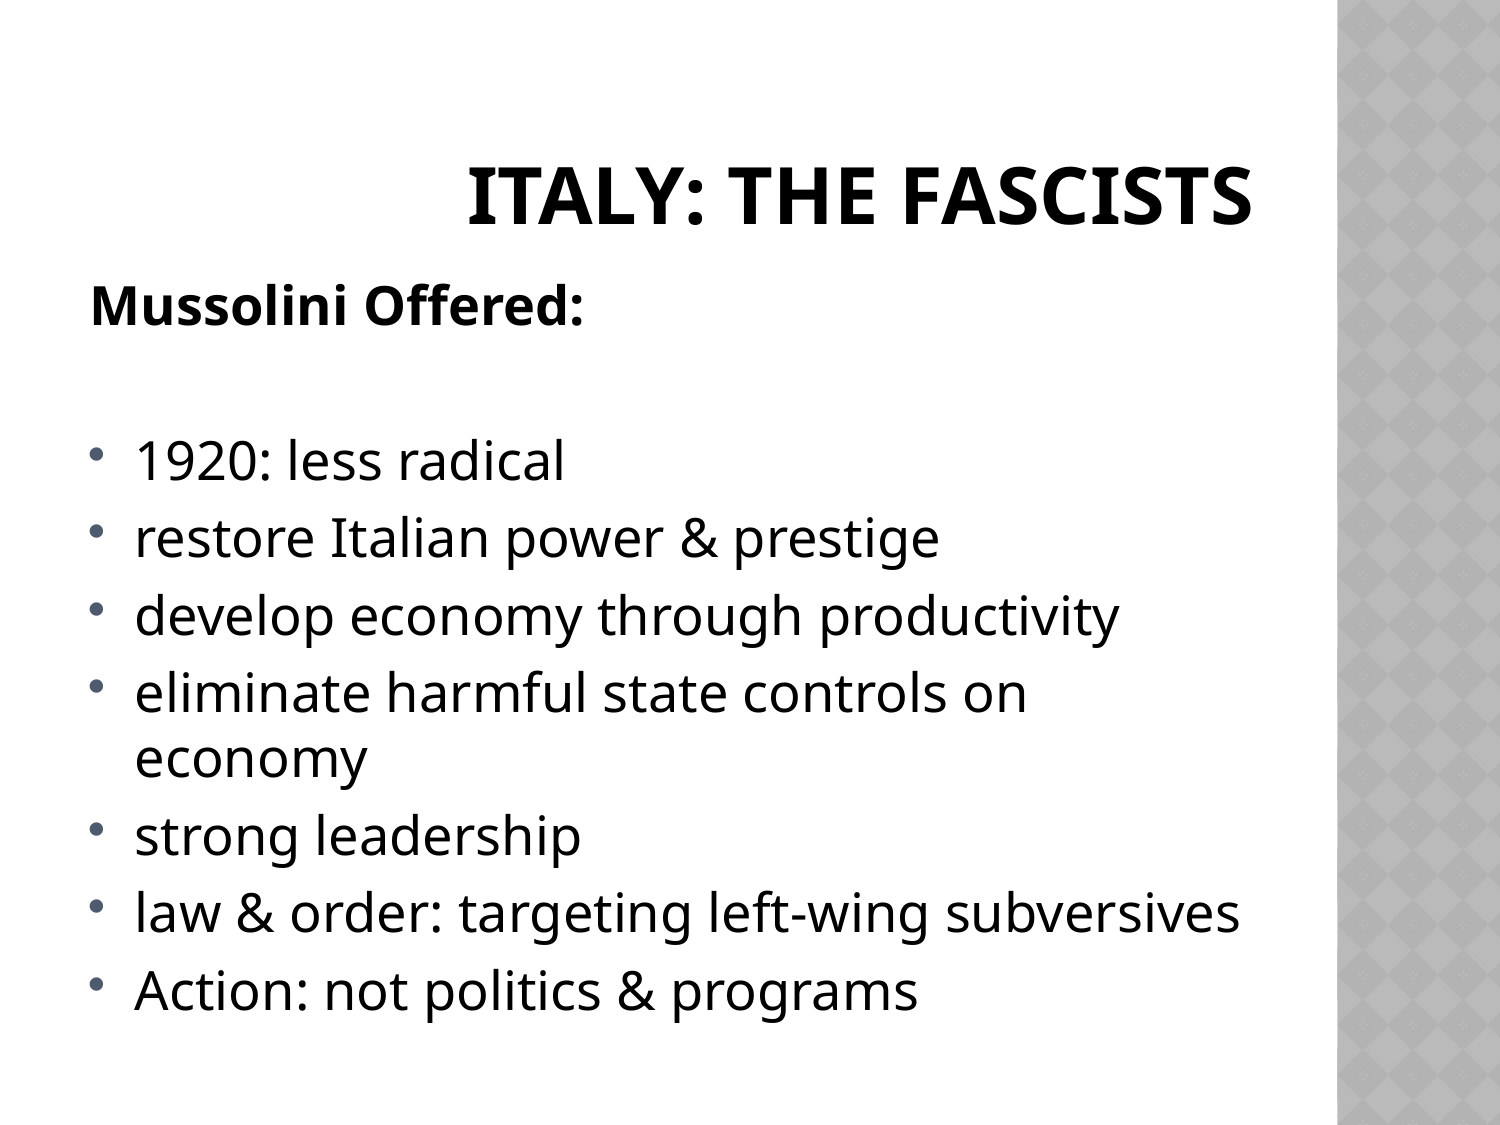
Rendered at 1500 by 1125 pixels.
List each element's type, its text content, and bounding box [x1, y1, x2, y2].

list Mussolini Offered: 1920: less radical restore Italian power & prestige develop economy through productivity eliminate harmful state controls on economy strong leadership law & order: targeting left-wing subversives Action: not politics & programs [75, 264, 1263, 1059]
title Italy: the fascists [75, 52, 1263, 240]
